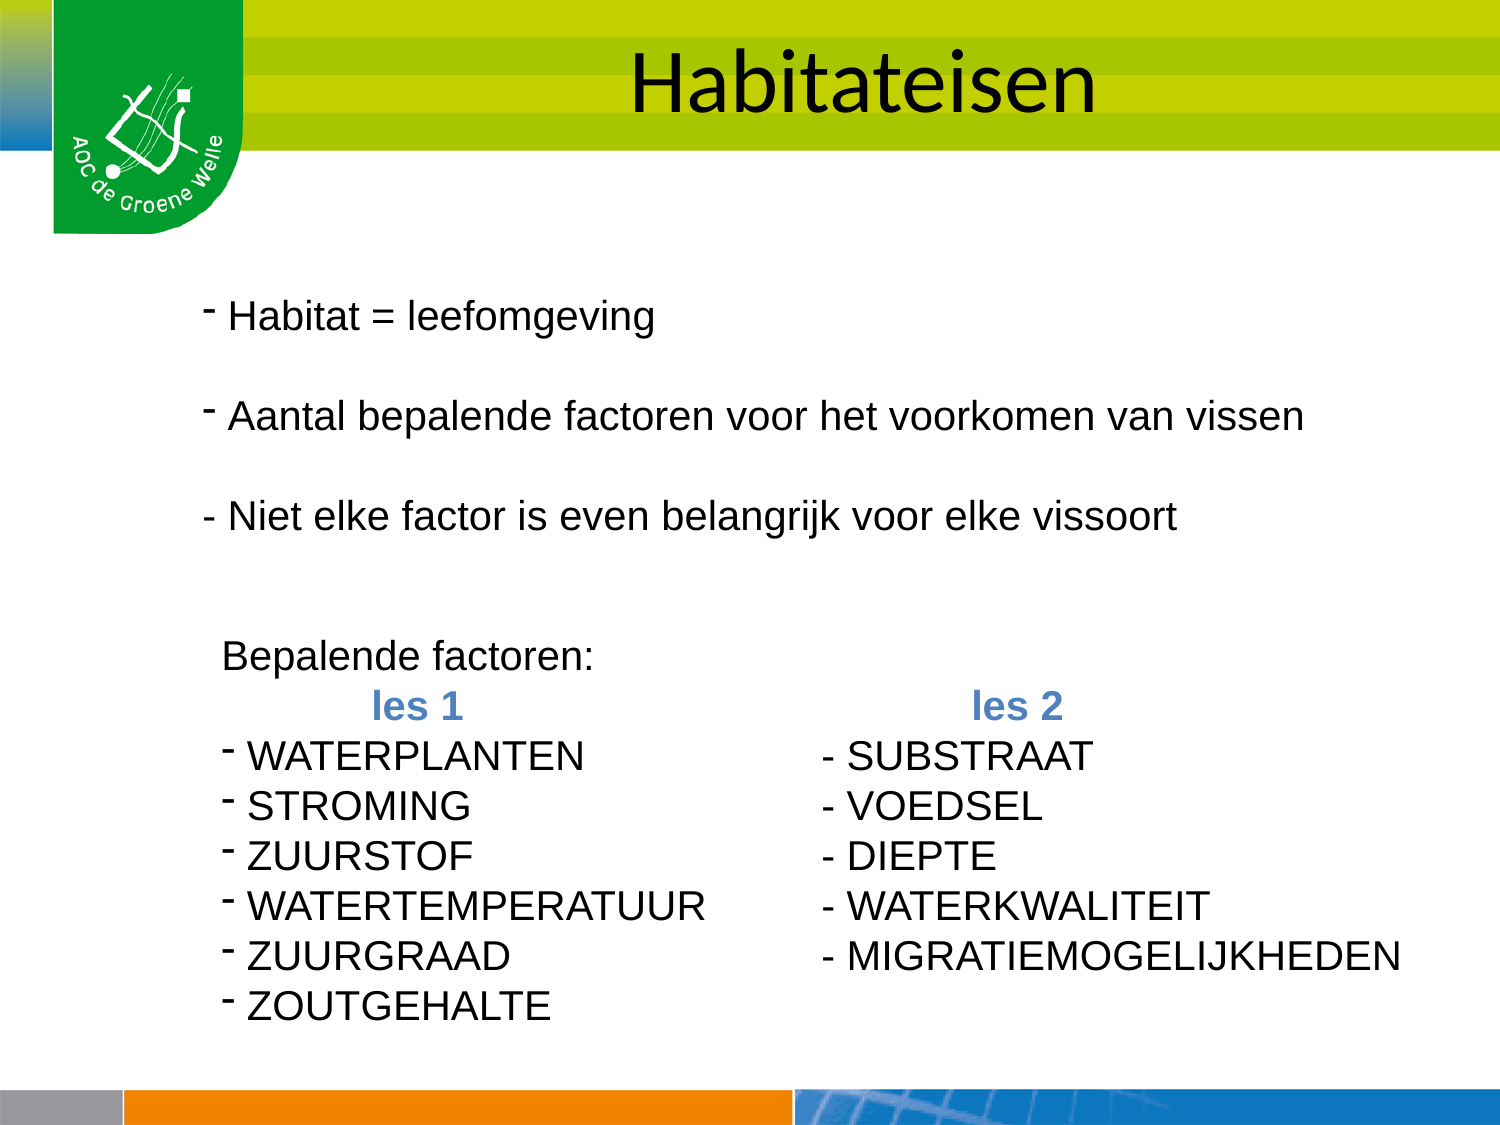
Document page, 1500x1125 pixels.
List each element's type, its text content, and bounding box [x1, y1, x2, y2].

title Habitateisen [0, 0, 1500, 153]
picture [0, 153, 1500, 1125]
text_box Habitat = leefomgeving Aantal bepalende factoren voor het voorkomen van vissen - Niet elke factor is even belangrijk voor elke vissoort [187, 281, 1407, 656]
text_box Bepalende factoren: les 1 les 2 WATERPLANTEN - SUBSTRAAT STROMING - VOEDSEL ZUURSTOF - DIEPTE WATERTEMPERATUUR - WATERKWALITEIT ZUURGRAAD - MIGRATIEMOGELIJKHEDEN ZOUTGEHALTE [206, 621, 1459, 1037]
